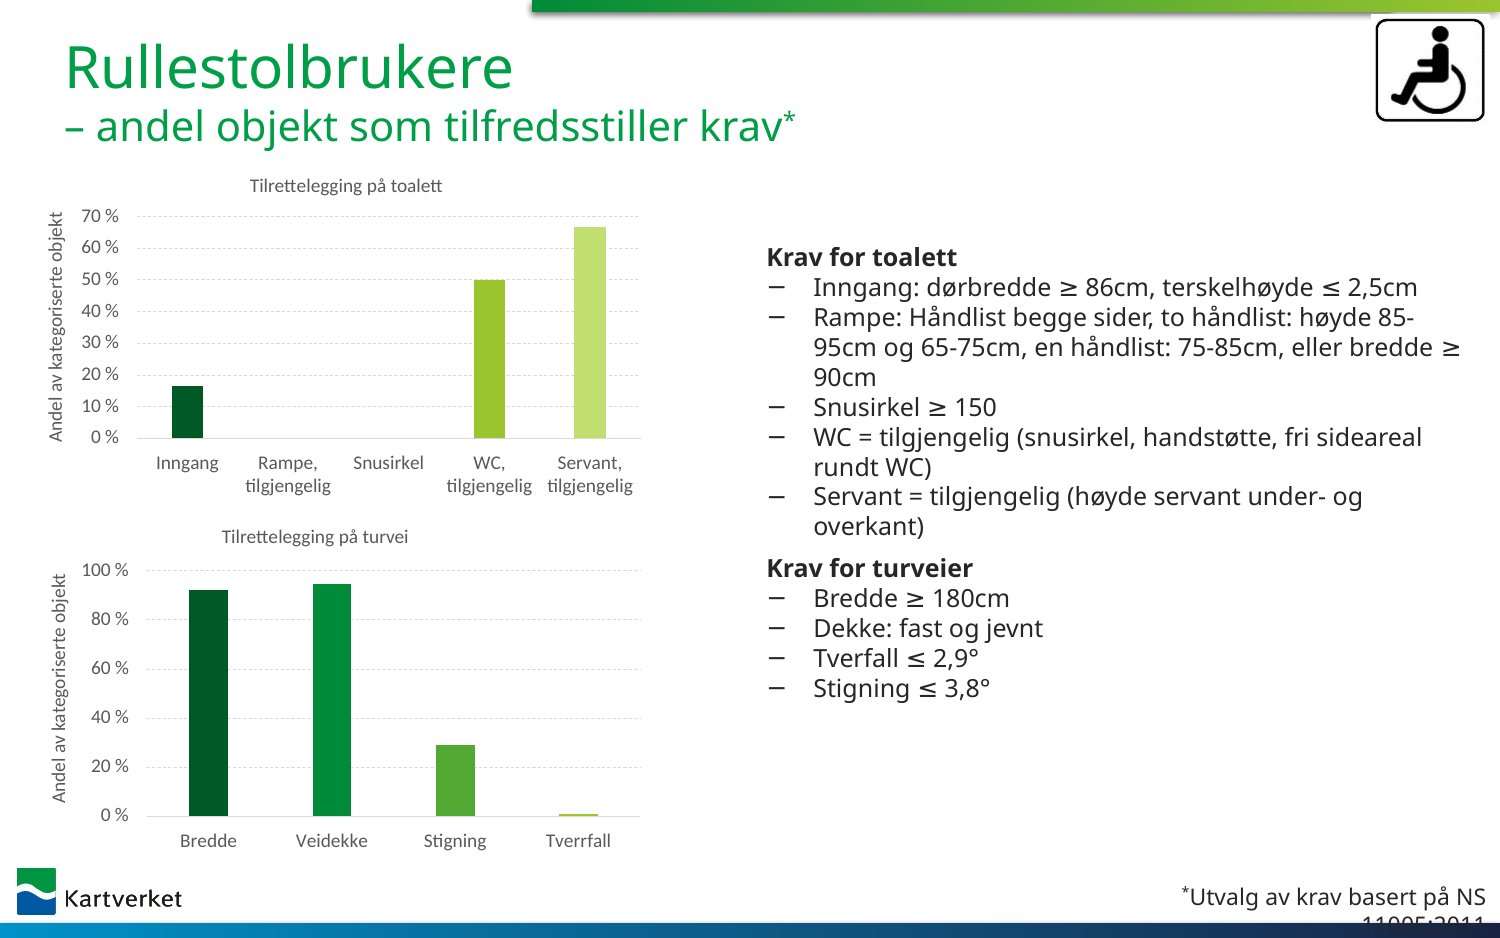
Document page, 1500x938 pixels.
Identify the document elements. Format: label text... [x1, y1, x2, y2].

picture [41, 166, 652, 505]
text_box *Utvalg av krav basert på NS 11005:2011 [1068, 873, 1500, 938]
picture [41, 520, 652, 859]
text_box Krav for turveier Bredde ≥ 180cm Dekke: fast og jevnt Tverfall ≤ 2,9° Stigning ≤ 3,8° [751, 545, 1483, 710]
picture [1371, 13, 1491, 127]
text_box Rullestolbrukere – andel objekt som tilfredsstiller krav* [49, 14, 1431, 158]
text_box Krav for toalett Inngang: dørbredde ≥ 86cm, terskelhøyde ≤ 2,5cm Rampe: Håndlist begge sider, to håndlist: høyde 85-95cm og 65-75cm, en håndlist: 75-85cm, eller bredde ≥ 90cm Snusirkel ≥ 150 WC = tilgjengelig (snusirkel, handstøtte, fri sideareal rundt WC) Servant = tilgjengelig (høyde servant under- og overkant) [751, 234, 1483, 545]
